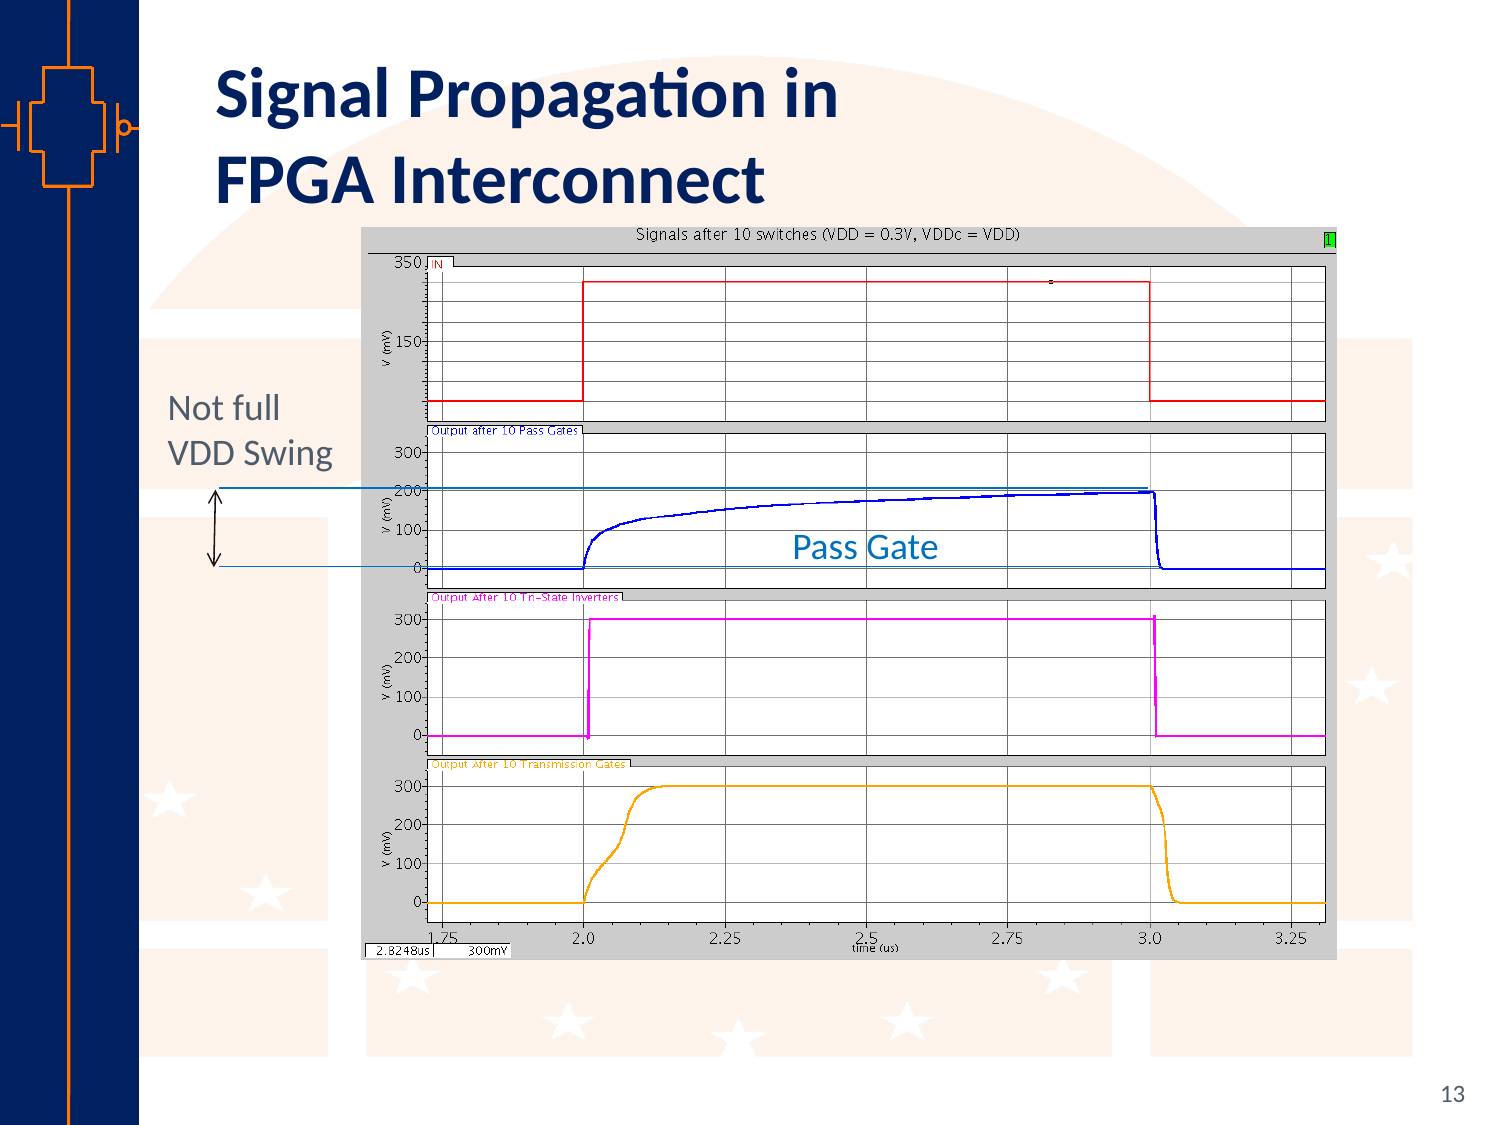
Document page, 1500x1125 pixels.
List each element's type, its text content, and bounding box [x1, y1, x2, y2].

slide_number 13 [1425, 1062, 1488, 1123]
title Signal Propagation in FPGA Interconnect [200, 37, 1388, 225]
picture [361, 226, 1337, 961]
text_box Not full VDD Swing [153, 375, 349, 481]
